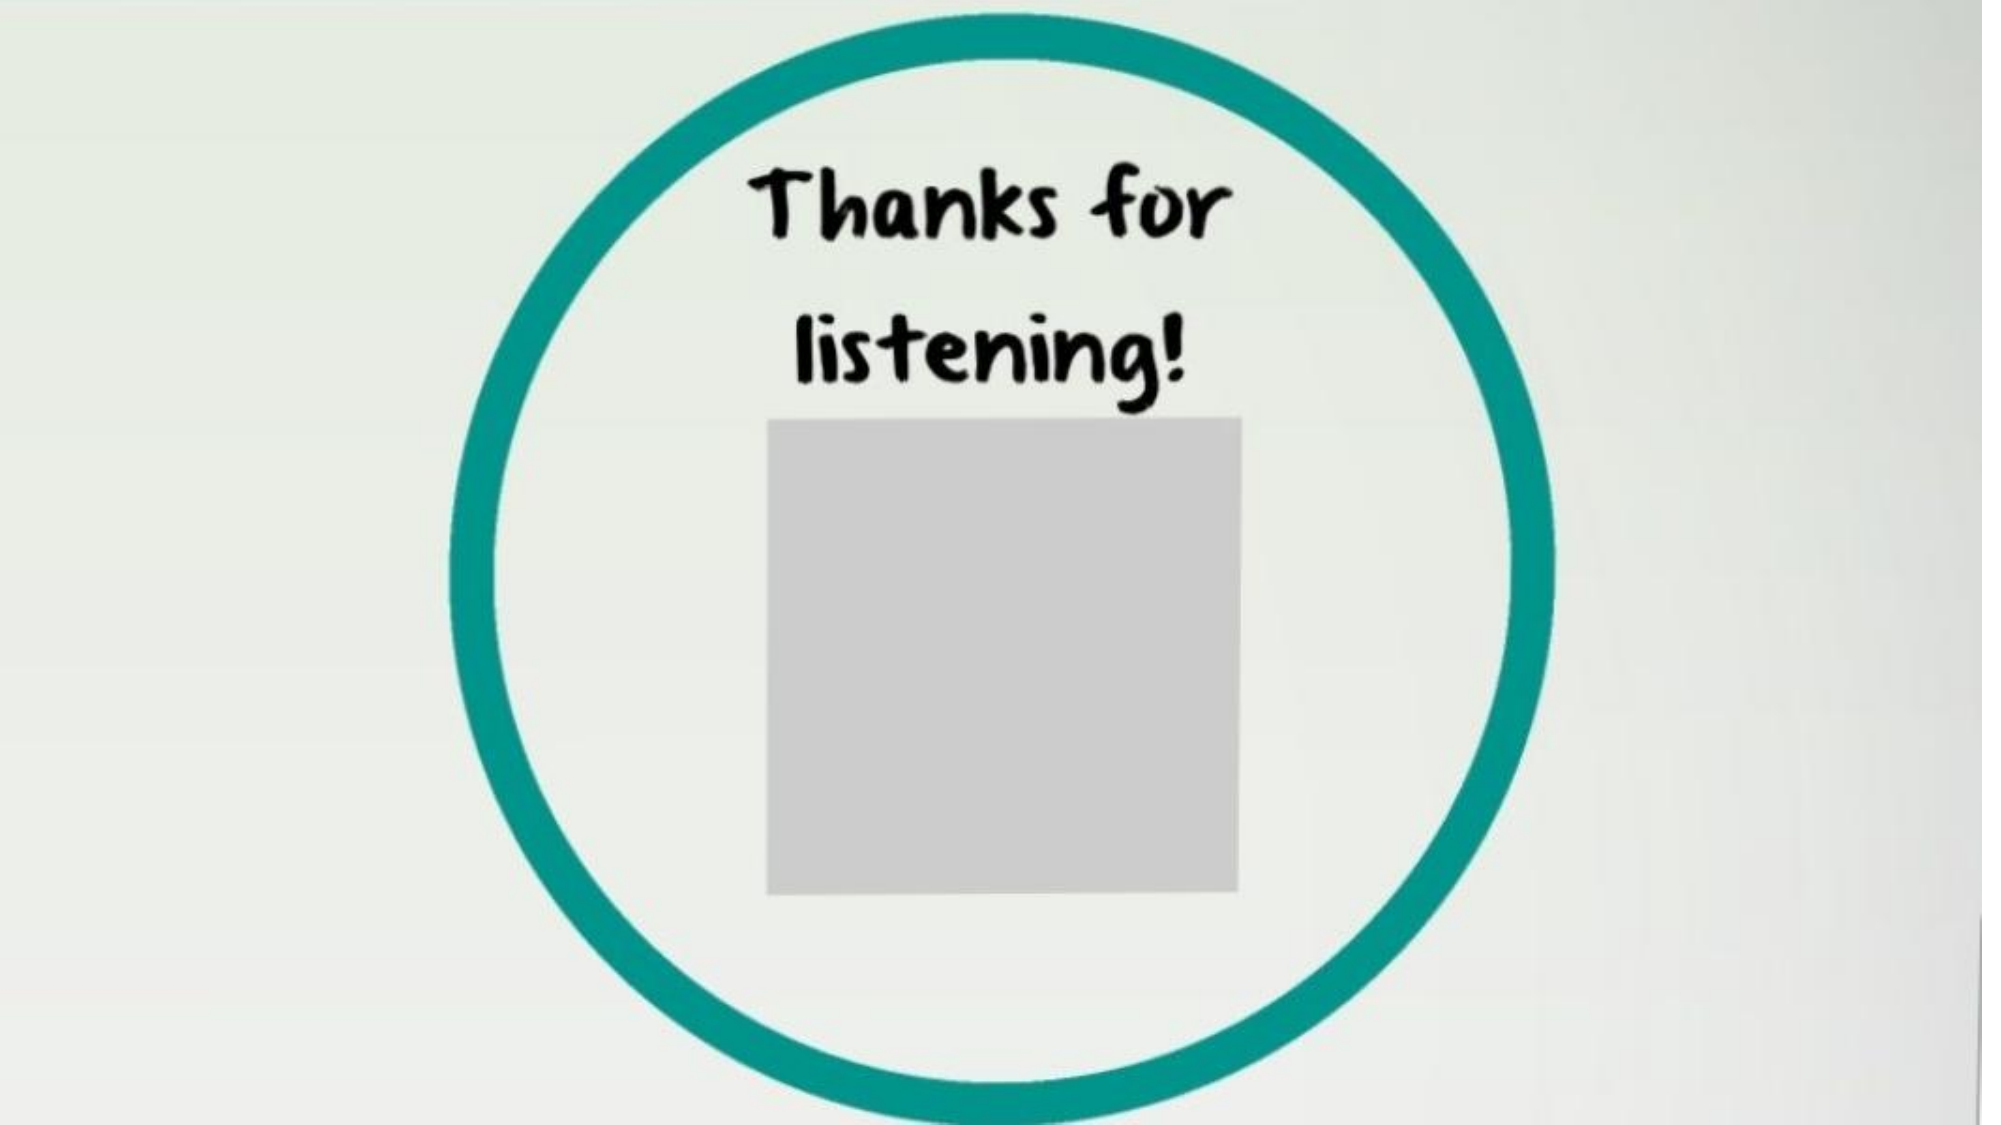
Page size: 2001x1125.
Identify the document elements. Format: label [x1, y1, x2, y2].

list [0, 0, 1982, 1125]
